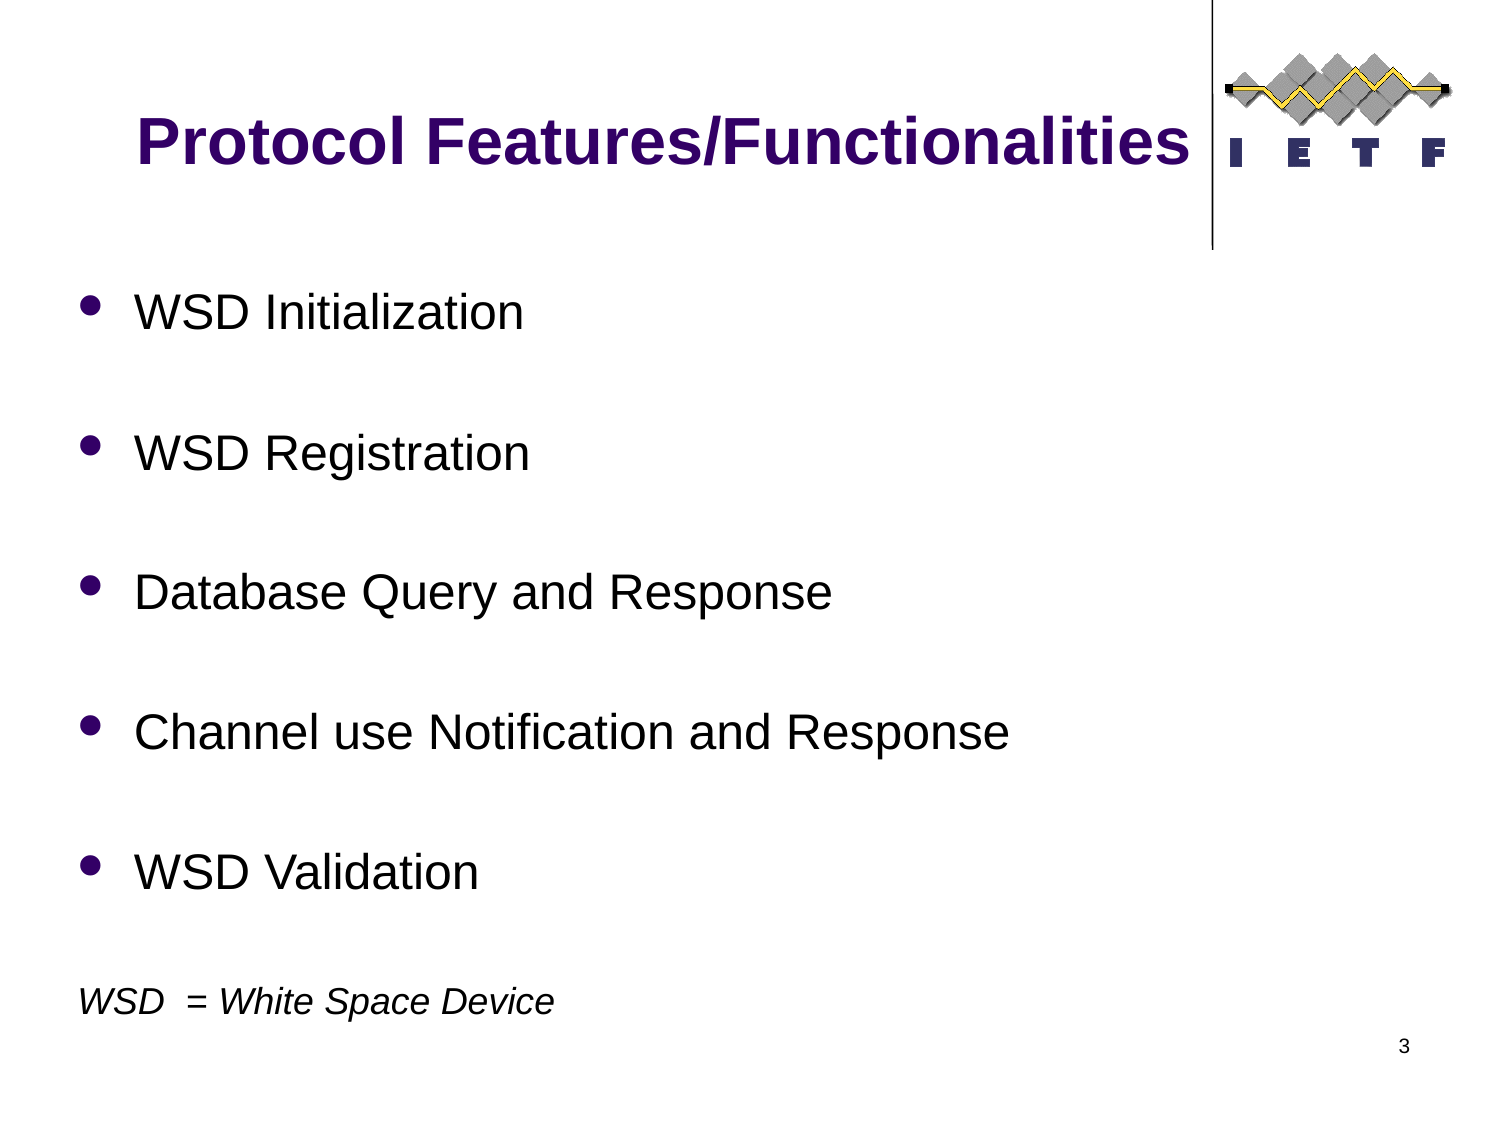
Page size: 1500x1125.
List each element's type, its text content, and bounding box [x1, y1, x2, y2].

slide_number 3 [1074, 1024, 1426, 1101]
title Protocol Features/Functionalities [121, 37, 1500, 186]
list WSD Initialization WSD Registration Database Query and Response Channel use Notification and Response WSD Validation WSD = White Space Device [62, 212, 1450, 1063]
